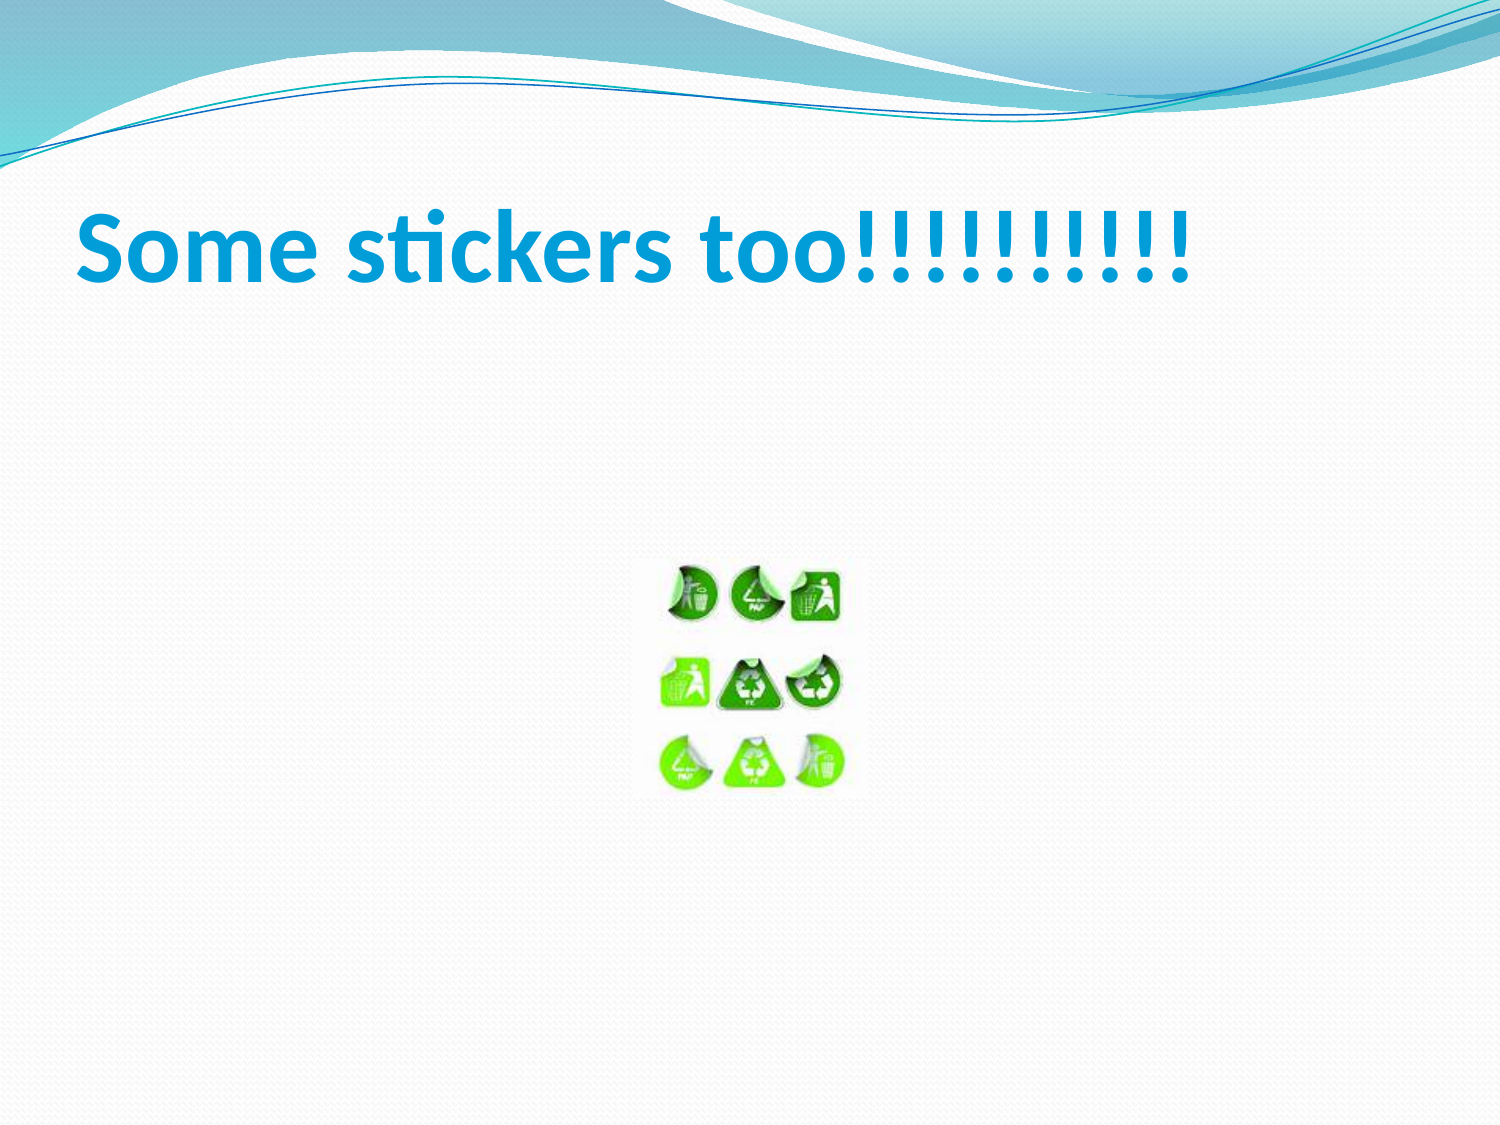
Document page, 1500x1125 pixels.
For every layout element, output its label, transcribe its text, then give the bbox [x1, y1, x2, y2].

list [633, 558, 867, 797]
title Some stickers too!!!!!!!!!! [75, 115, 1425, 303]
